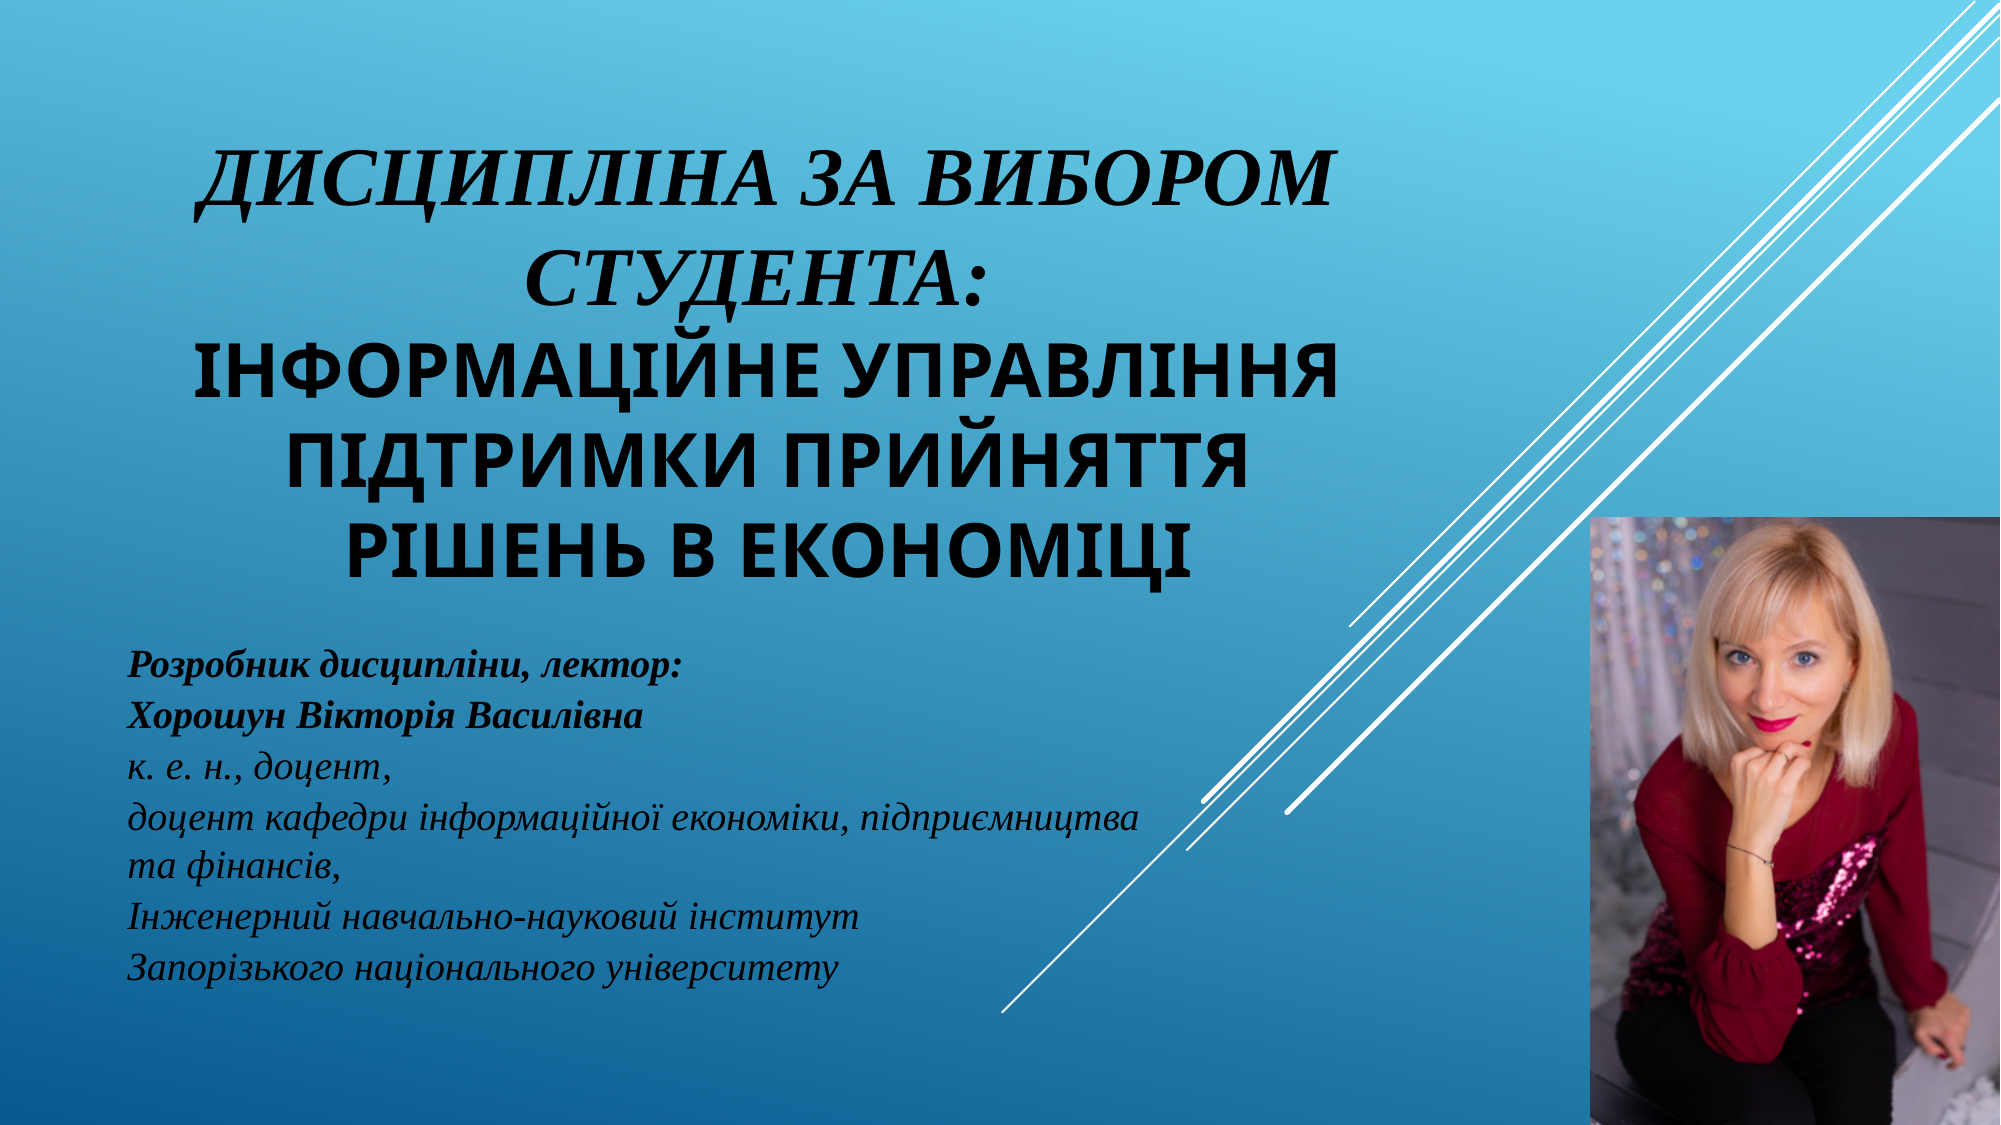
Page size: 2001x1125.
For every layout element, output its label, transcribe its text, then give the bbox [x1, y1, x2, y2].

picture [1590, 517, 2000, 1125]
title ДИСЦИПЛІНА ЗА ВИБОРОМ СТУДЕНТА: Інформаційне управління підтримки прийняття рішень в економіці [112, 112, 1425, 600]
subtitle Розробник дисципліни, лектор: Хорошун Вікторія Василівна к. е. н., доцент, доцент кафедри інформаційної економіки, підприємництва та фінансів, Інженерний навчально-науковий інститут Запорізького національного університету [112, 630, 1163, 1008]
